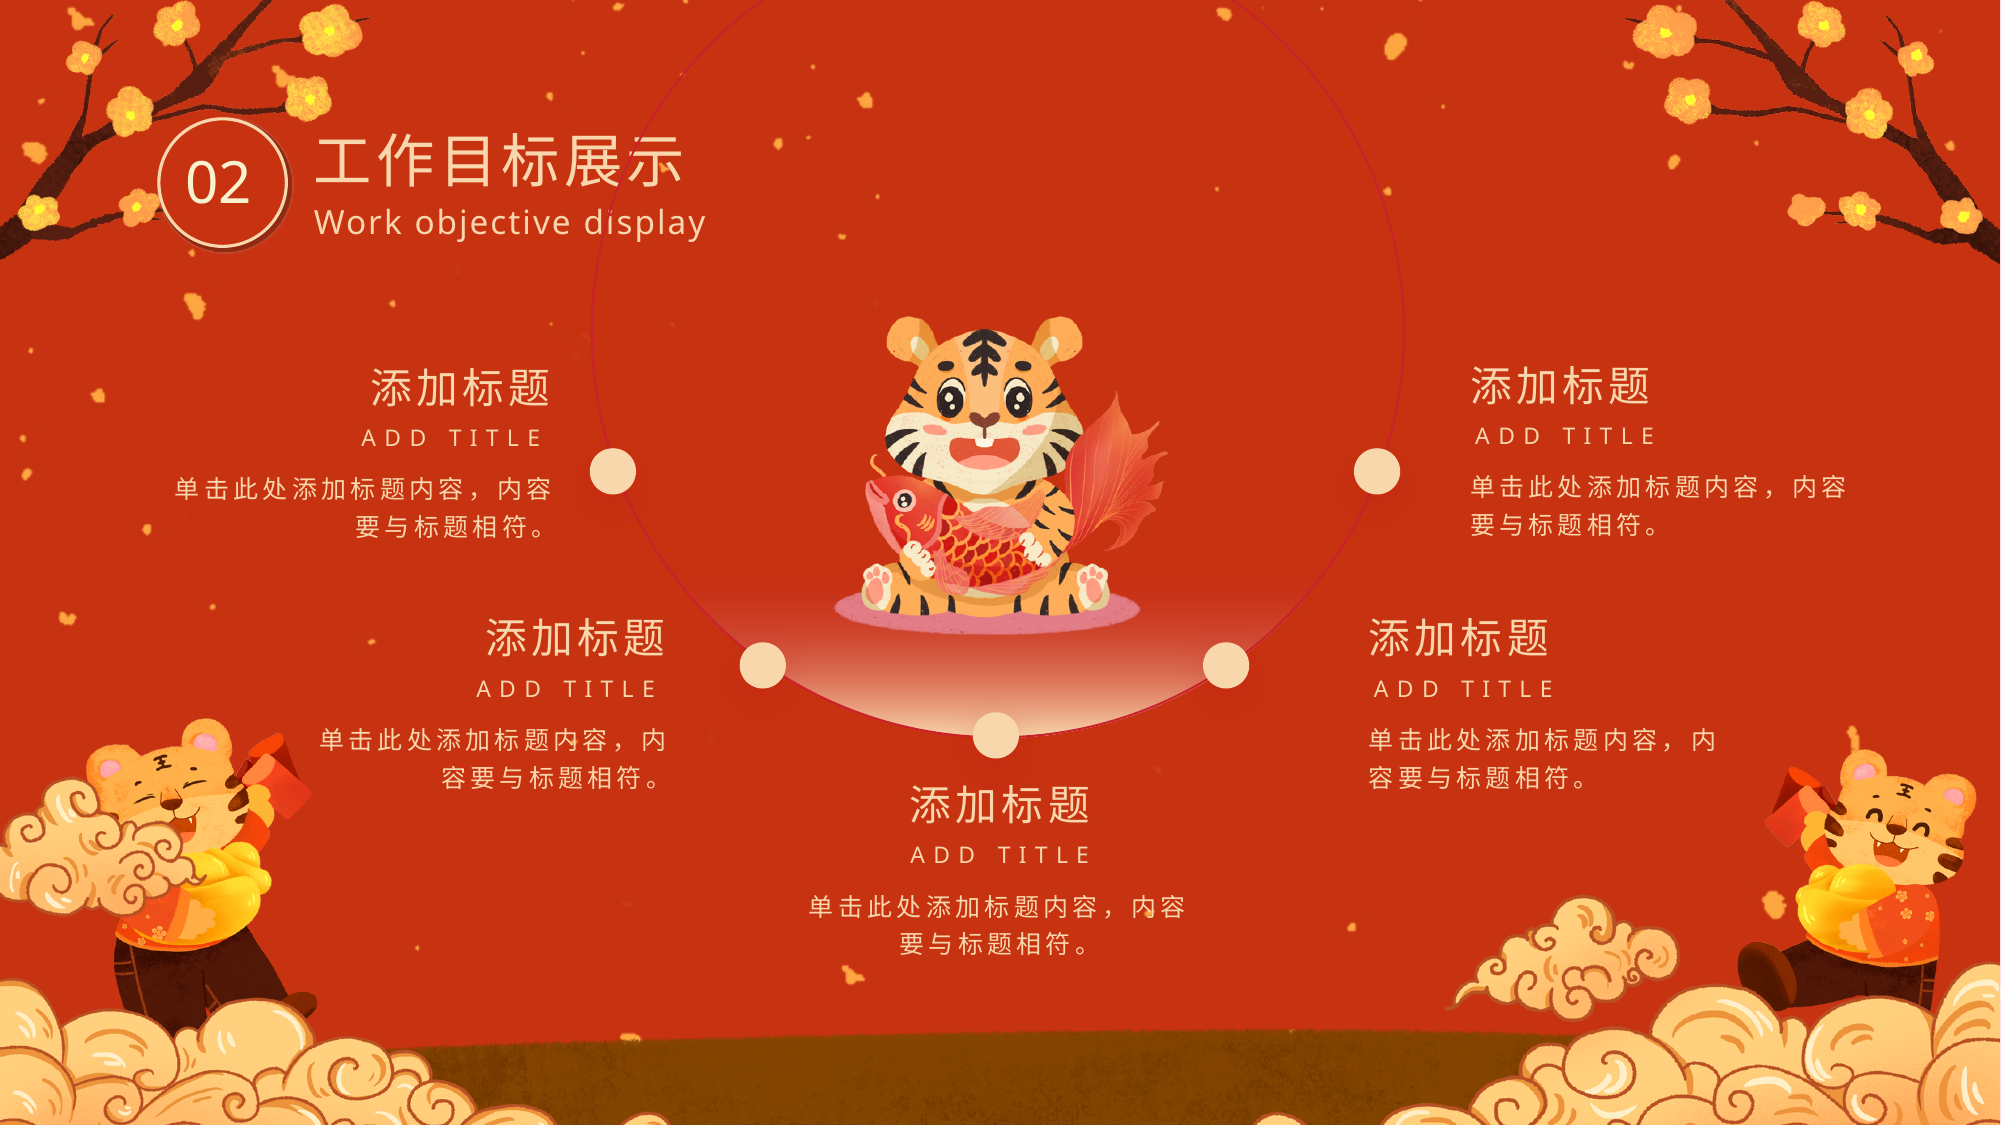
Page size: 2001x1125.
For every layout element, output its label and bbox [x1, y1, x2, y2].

text_box [147, 354, 572, 550]
text_box [299, 604, 687, 801]
picture [789, 272, 1184, 669]
text_box [299, 110, 589, 250]
text_box [1354, 604, 1763, 801]
text_box [589, 0, 1404, 759]
text_box [1455, 352, 1880, 548]
picture [0, 0, 2001, 1125]
text_box [158, 118, 287, 247]
text_box [787, 771, 1213, 968]
